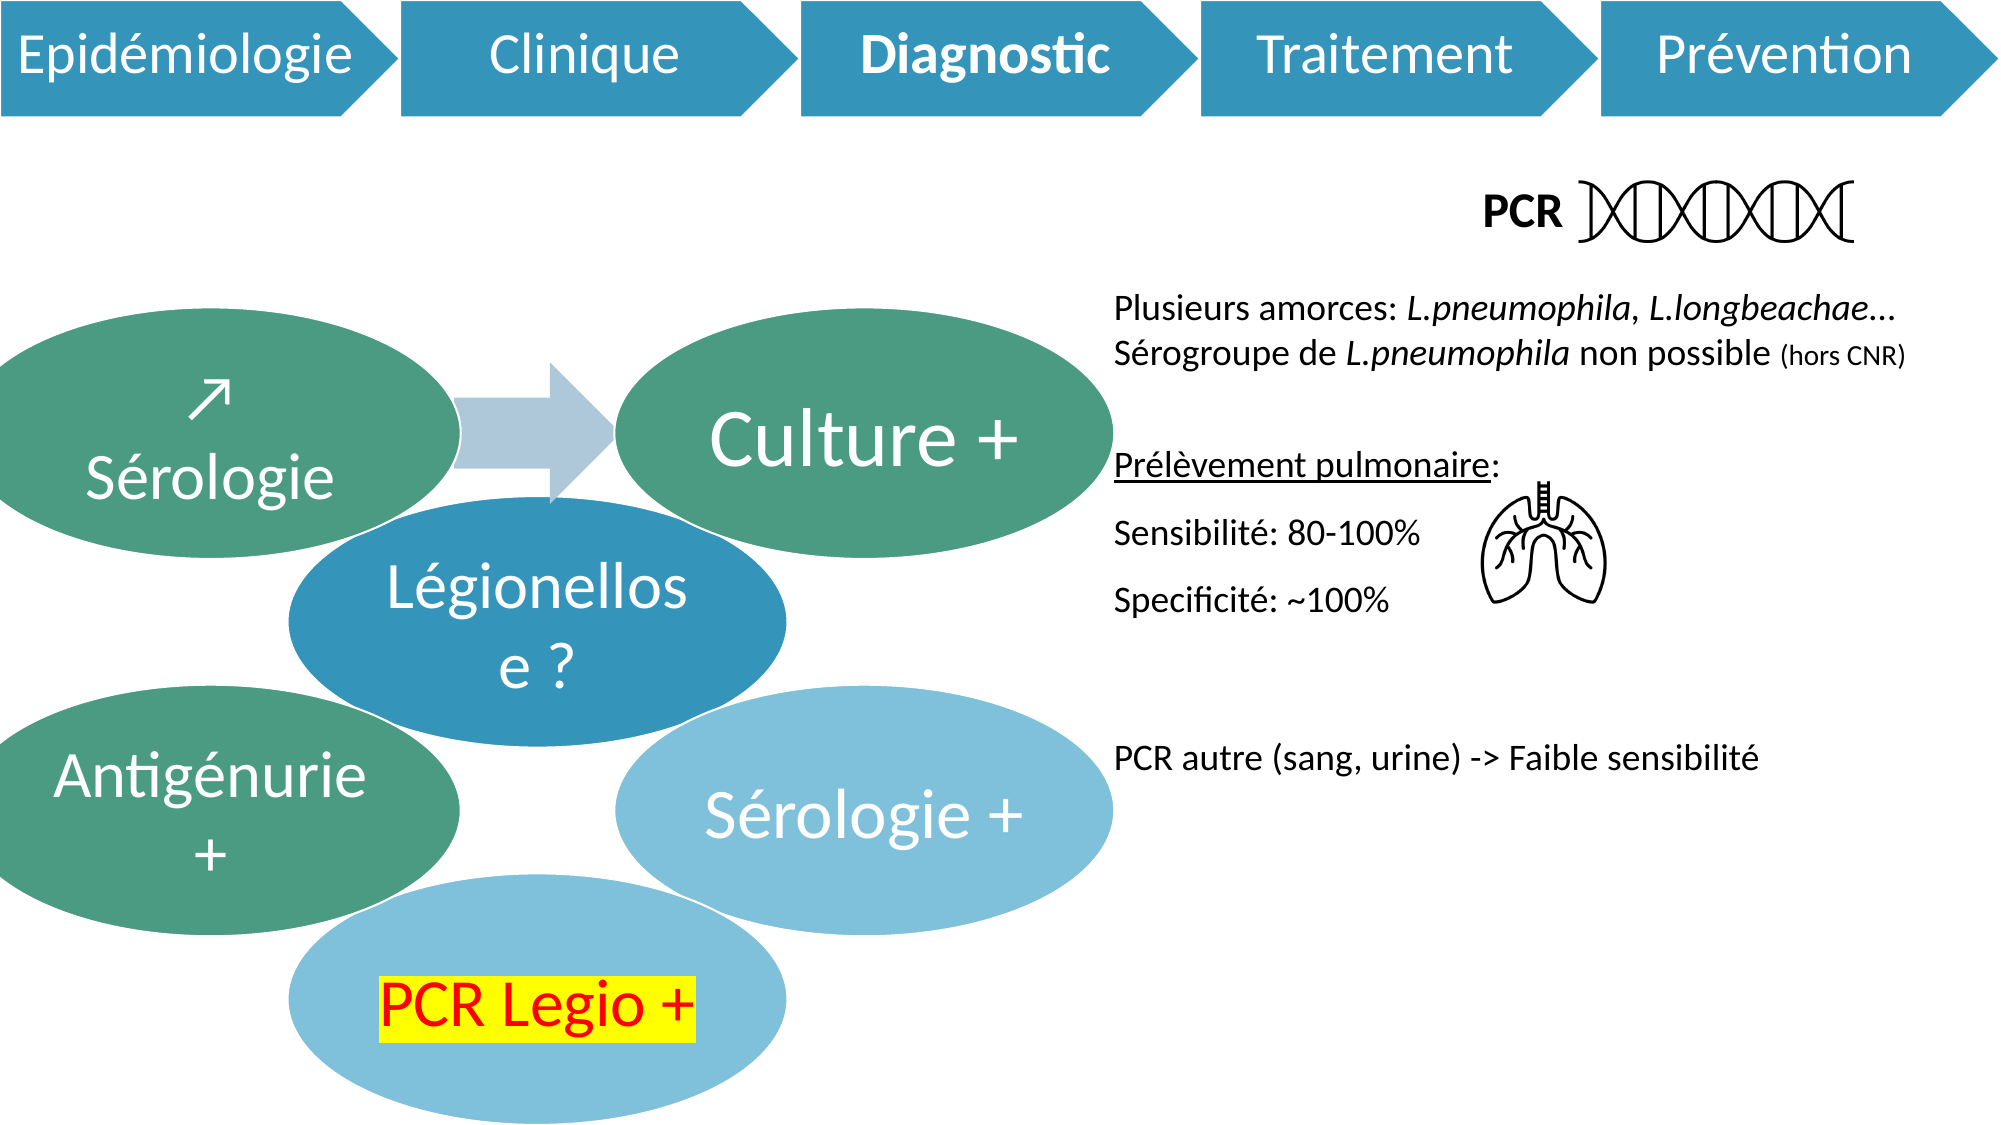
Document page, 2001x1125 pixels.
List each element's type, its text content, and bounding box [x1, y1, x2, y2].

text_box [0, 118, 1538, 1125]
picture [1468, 467, 1619, 618]
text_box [1572, 136, 1860, 287]
text_box PCR Plusieurs amorces: L.pneumophila, L.longbeachae… Sérogroupe de L.pneumophila non possible (hors CNR) Prélèvement pulmonaire: Sensibilité: 80-100% Specificité: ~100% PCR autre (sang, urine) -> Faible sensibilité [1538, 170, 1948, 876]
